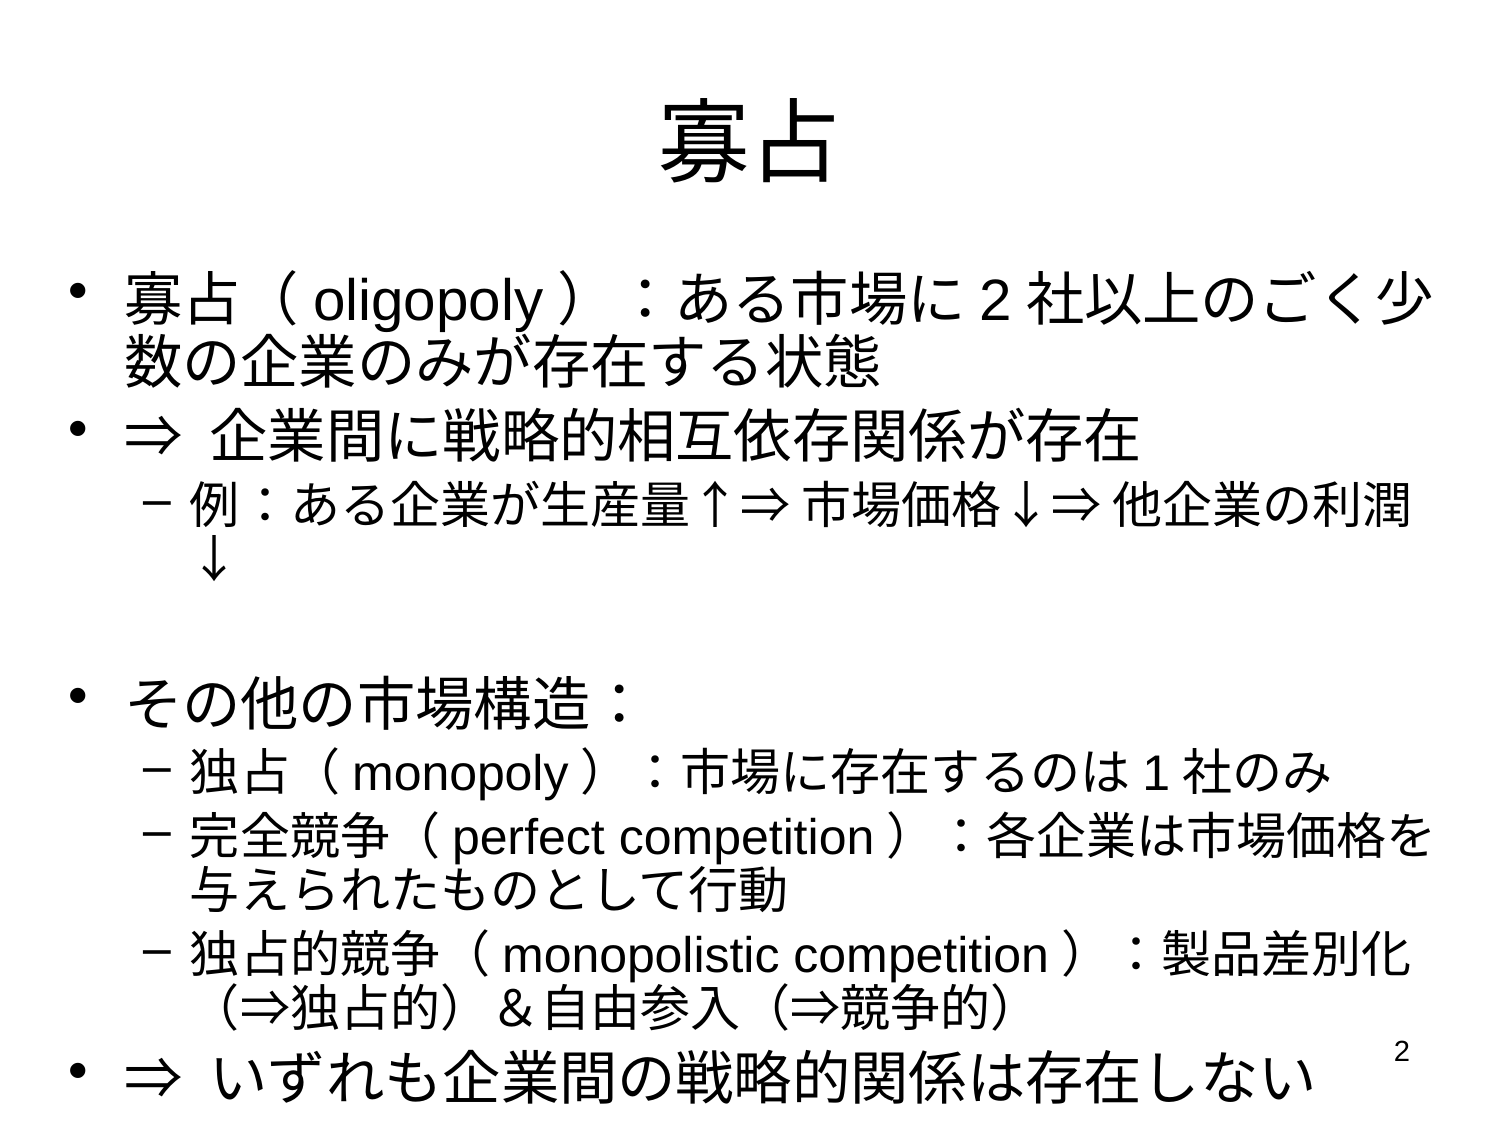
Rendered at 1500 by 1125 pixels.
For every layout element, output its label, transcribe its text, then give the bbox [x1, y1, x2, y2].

list 寡占（oligopoly）：ある市場に2社以上のごく少数の企業のみが存在する状態 ⇒ 企業間に戦略的相互依存関係が存在 例：ある企業が生産量↑⇒ 市場価格↓⇒ 他企業の利潤↓ その他の市場構造： 独占（monopoly）：市場に存在するのは1社のみ 完全競争（perfect competition）：各企業は市場価格を与えられたものとして行動 独占的競争（monopolistic competition）：製品差別化（⇒独占的）＆自由参入（⇒競争的） ⇒ いずれも企業間の戦略的関係は存在しない [53, 262, 1459, 1059]
title 寡占 [75, 45, 1425, 233]
slide_number 2 [1074, 1059, 1426, 1103]
